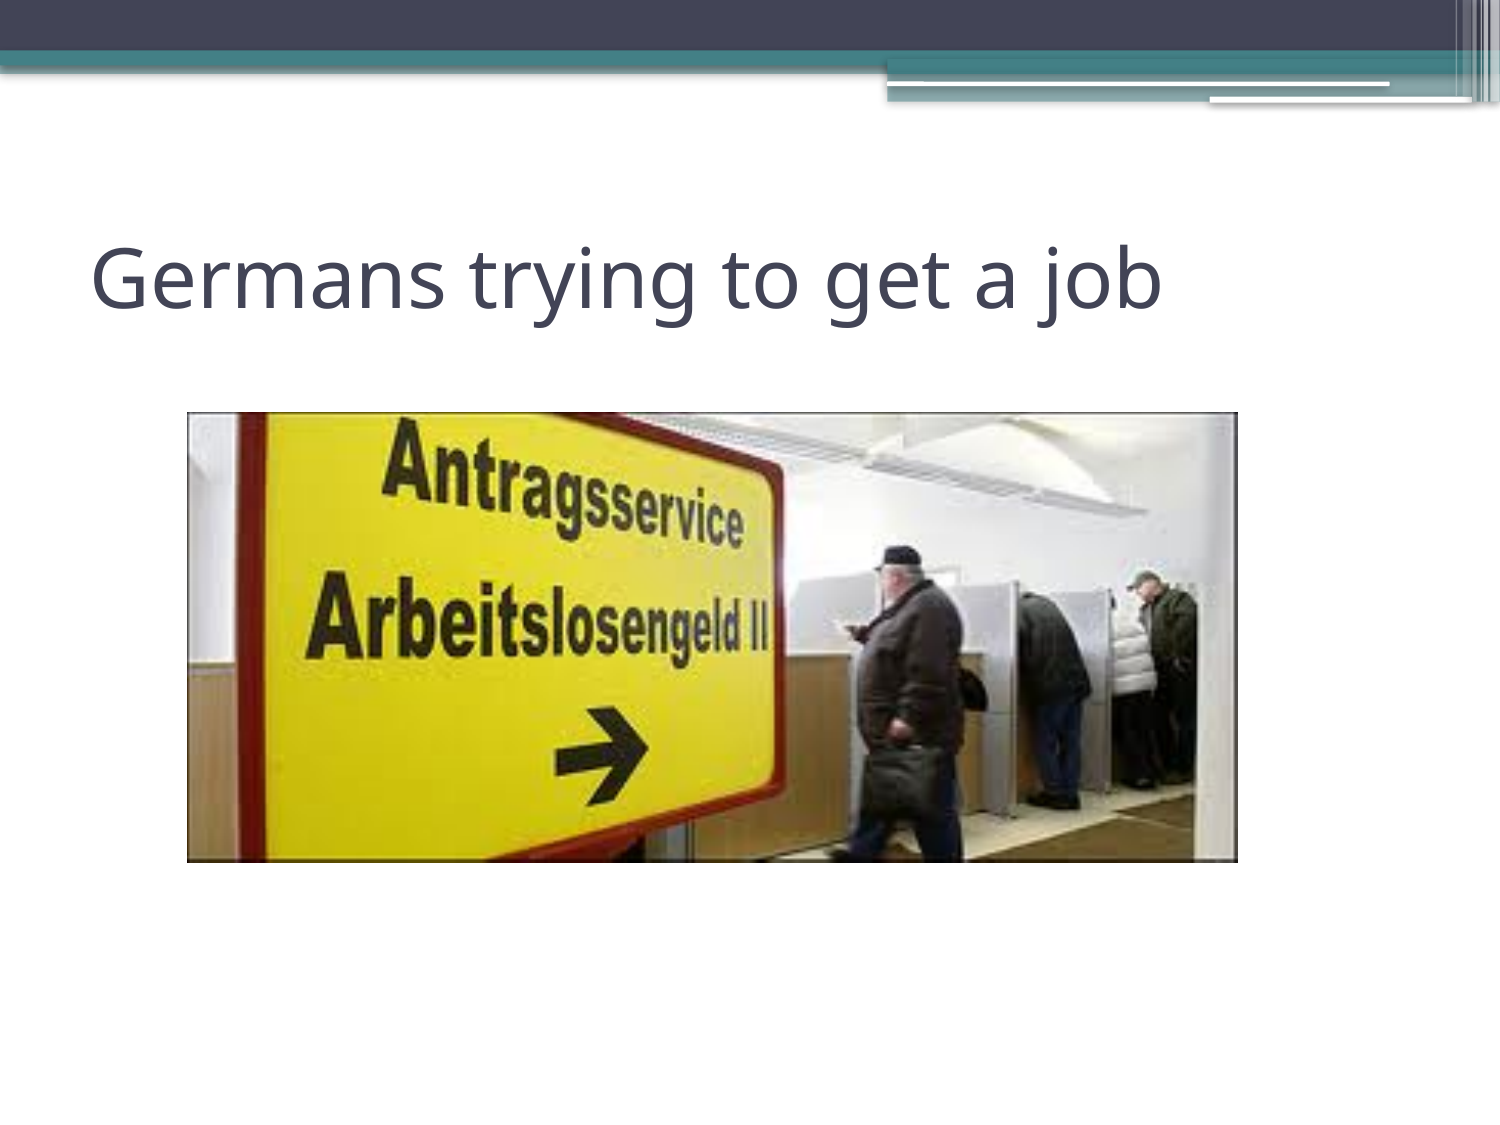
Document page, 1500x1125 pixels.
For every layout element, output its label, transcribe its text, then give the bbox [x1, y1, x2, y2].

picture [187, 412, 1238, 863]
title Germans trying to get a job [75, 187, 1425, 363]
